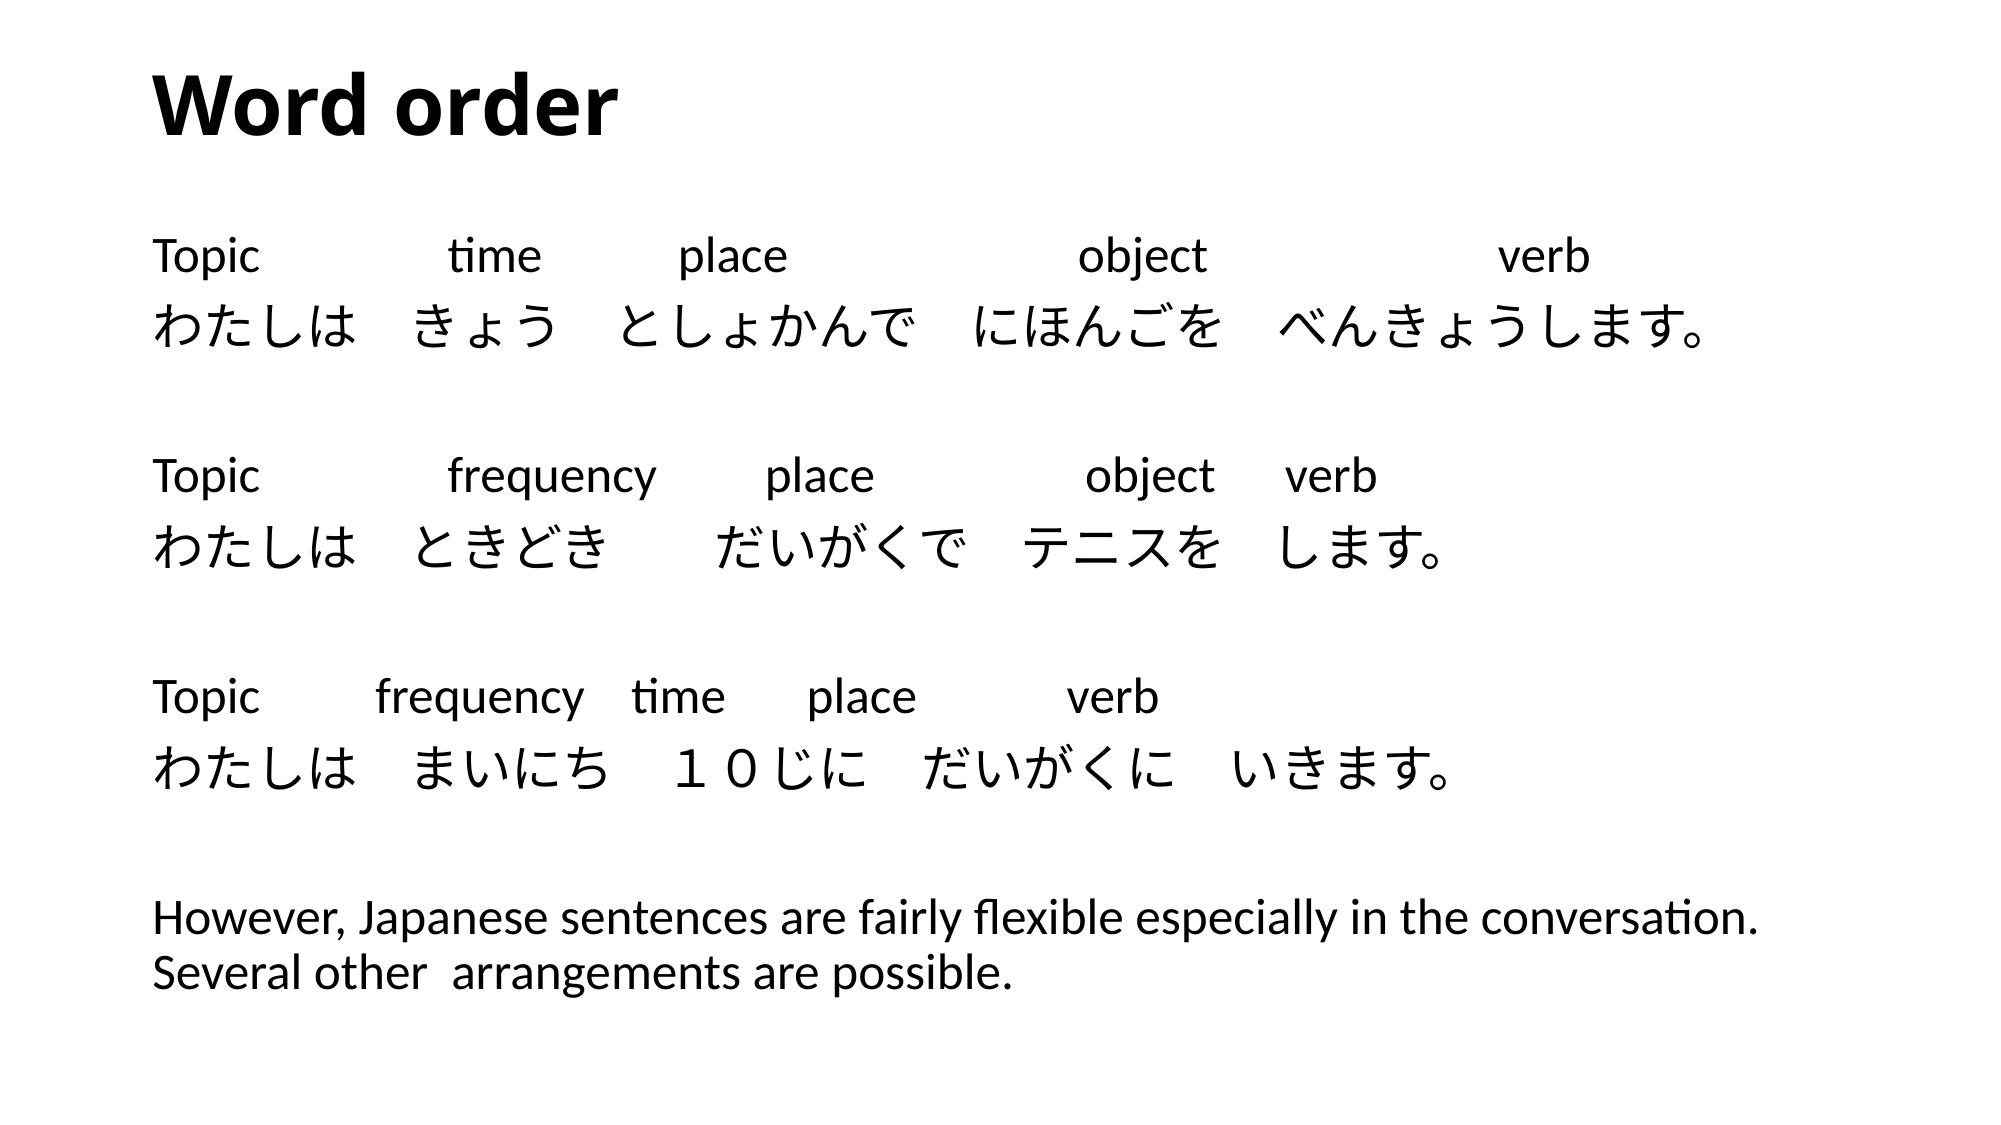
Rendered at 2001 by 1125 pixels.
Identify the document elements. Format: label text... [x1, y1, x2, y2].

title Word order [137, 59, 1863, 140]
list Topic time place object verb わたしは きょう としょかんで にほんごを べんきょうします。 Topic frequency place object verb わたしは ときどき だいがくで テニスを します。 Topic frequency time place verb わたしは まいにち １０じに だいがくに いきます。 However, Japanese sentences are fairly flexible especially in the conversation. Several other arrangements are possible. [137, 140, 1863, 1014]
